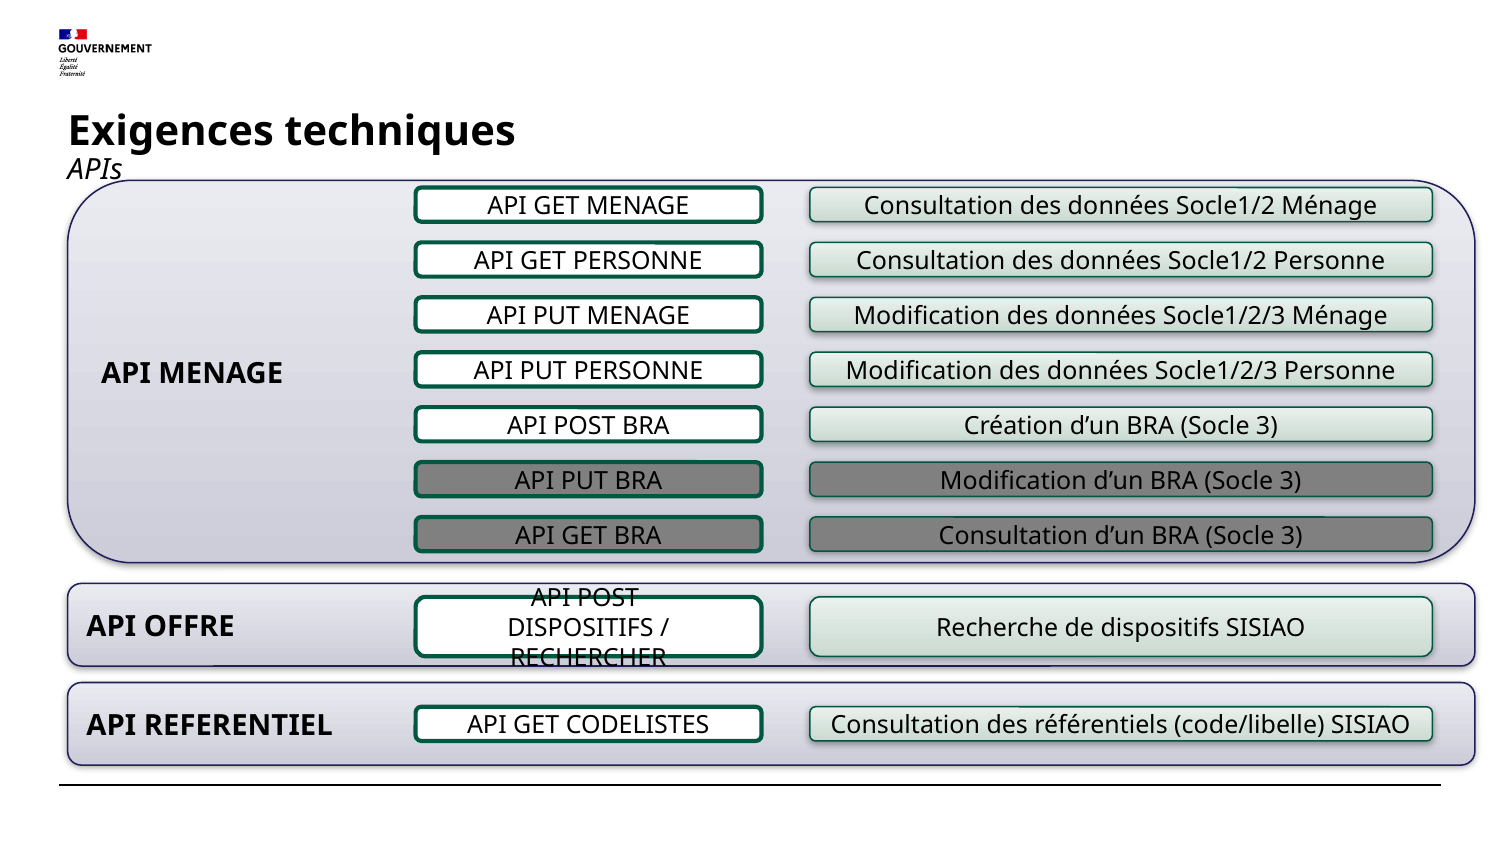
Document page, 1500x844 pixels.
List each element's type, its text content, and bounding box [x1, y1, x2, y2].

text_box API GET MENAGE [413, 185, 764, 224]
text_box Modification d’un BRA (Socle 3) [808, 461, 1434, 498]
text_box API MENAGE [66, 179, 1476, 564]
text_box API GET PERSONNE [413, 240, 764, 279]
text_box API GET CODELISTES [413, 704, 764, 744]
text_box Consultation des référentiels (code/libelle) SISIAO [808, 705, 1434, 742]
text_box API PUT BRA [413, 459, 764, 499]
title Exigences techniques APIs [67, 79, 1331, 188]
text_box Modification des données Socle1/2/3 Personne [808, 351, 1434, 388]
text_box API GET BRA [413, 514, 764, 554]
text_box API POST BRA [413, 405, 764, 444]
text_box API OFFRE [66, 582, 1476, 667]
text_box API PUT PERSONNE [413, 350, 764, 389]
text_box API PUT MENAGE [413, 295, 764, 334]
text_box Consultation des données Socle1/2 Personne [808, 241, 1434, 278]
text_box API POST DISPOSITIFS / RECHERCHER [413, 594, 764, 659]
text_box Consultation des données Socle1/2 Ménage [808, 186, 1434, 223]
text_box API REFERENTIEL [66, 681, 1476, 766]
text_box Recherche de dispositifs SISIAO [808, 596, 1434, 658]
text_box Création d’un BRA (Socle 3) [808, 406, 1434, 443]
text_box Modification des données Socle1/2/3 Ménage [808, 296, 1434, 333]
text_box Consultation d’un BRA (Socle 3) [808, 516, 1434, 552]
picture [47, 17, 166, 107]
